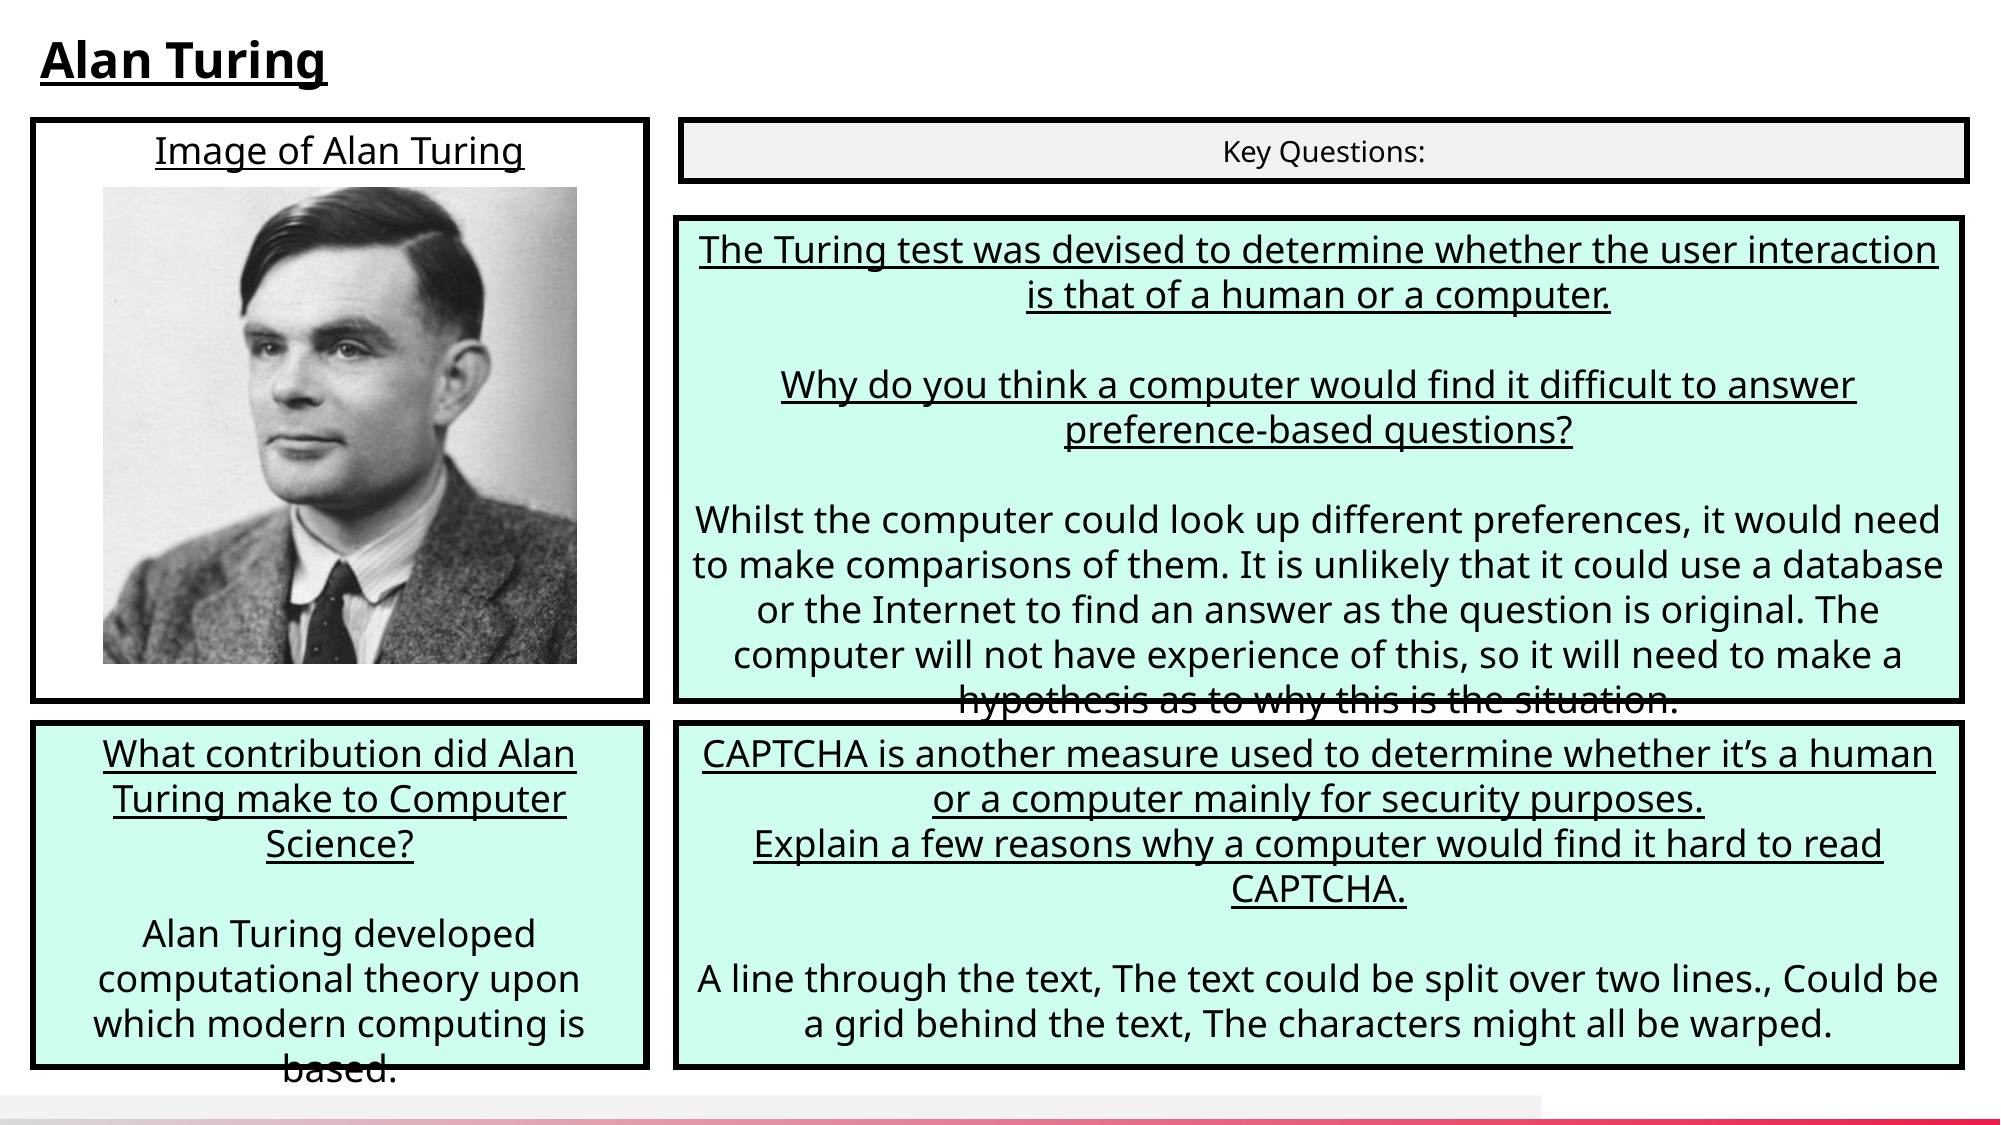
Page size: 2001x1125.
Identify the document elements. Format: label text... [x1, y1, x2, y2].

text_box Alan Turing [25, 21, 1095, 96]
text_box The Turing test was devised to determine whether the user interaction is that of a human or a computer. Why do you think a computer would find it difficult to answer preference-based questions? Whilst the computer could look up different preferences, it would need to make comparisons of them. It is unlikely that it could use a database or the Internet to find an answer as the question is original. The computer will not have experience of this, so it will need to make a hypothesis as to why this is the situation. [675, 217, 1963, 702]
text_box Key Questions: [680, 119, 1968, 182]
picture [103, 187, 577, 664]
text_box Image of Alan Turing [32, 119, 648, 702]
text_box What contribution did Alan Turing make to Computer Science? Alan Turing developed computational theory upon which modern computing is based. [32, 722, 648, 1068]
text_box CAPTCHA is another measure used to determine whether it’s a human or a computer mainly for security purposes. Explain a few reasons why a computer would find it hard to read CAPTCHA. A line through the text, The text could be split over two lines., Could be a grid behind the text, The characters might all be warped. [675, 722, 1963, 1068]
